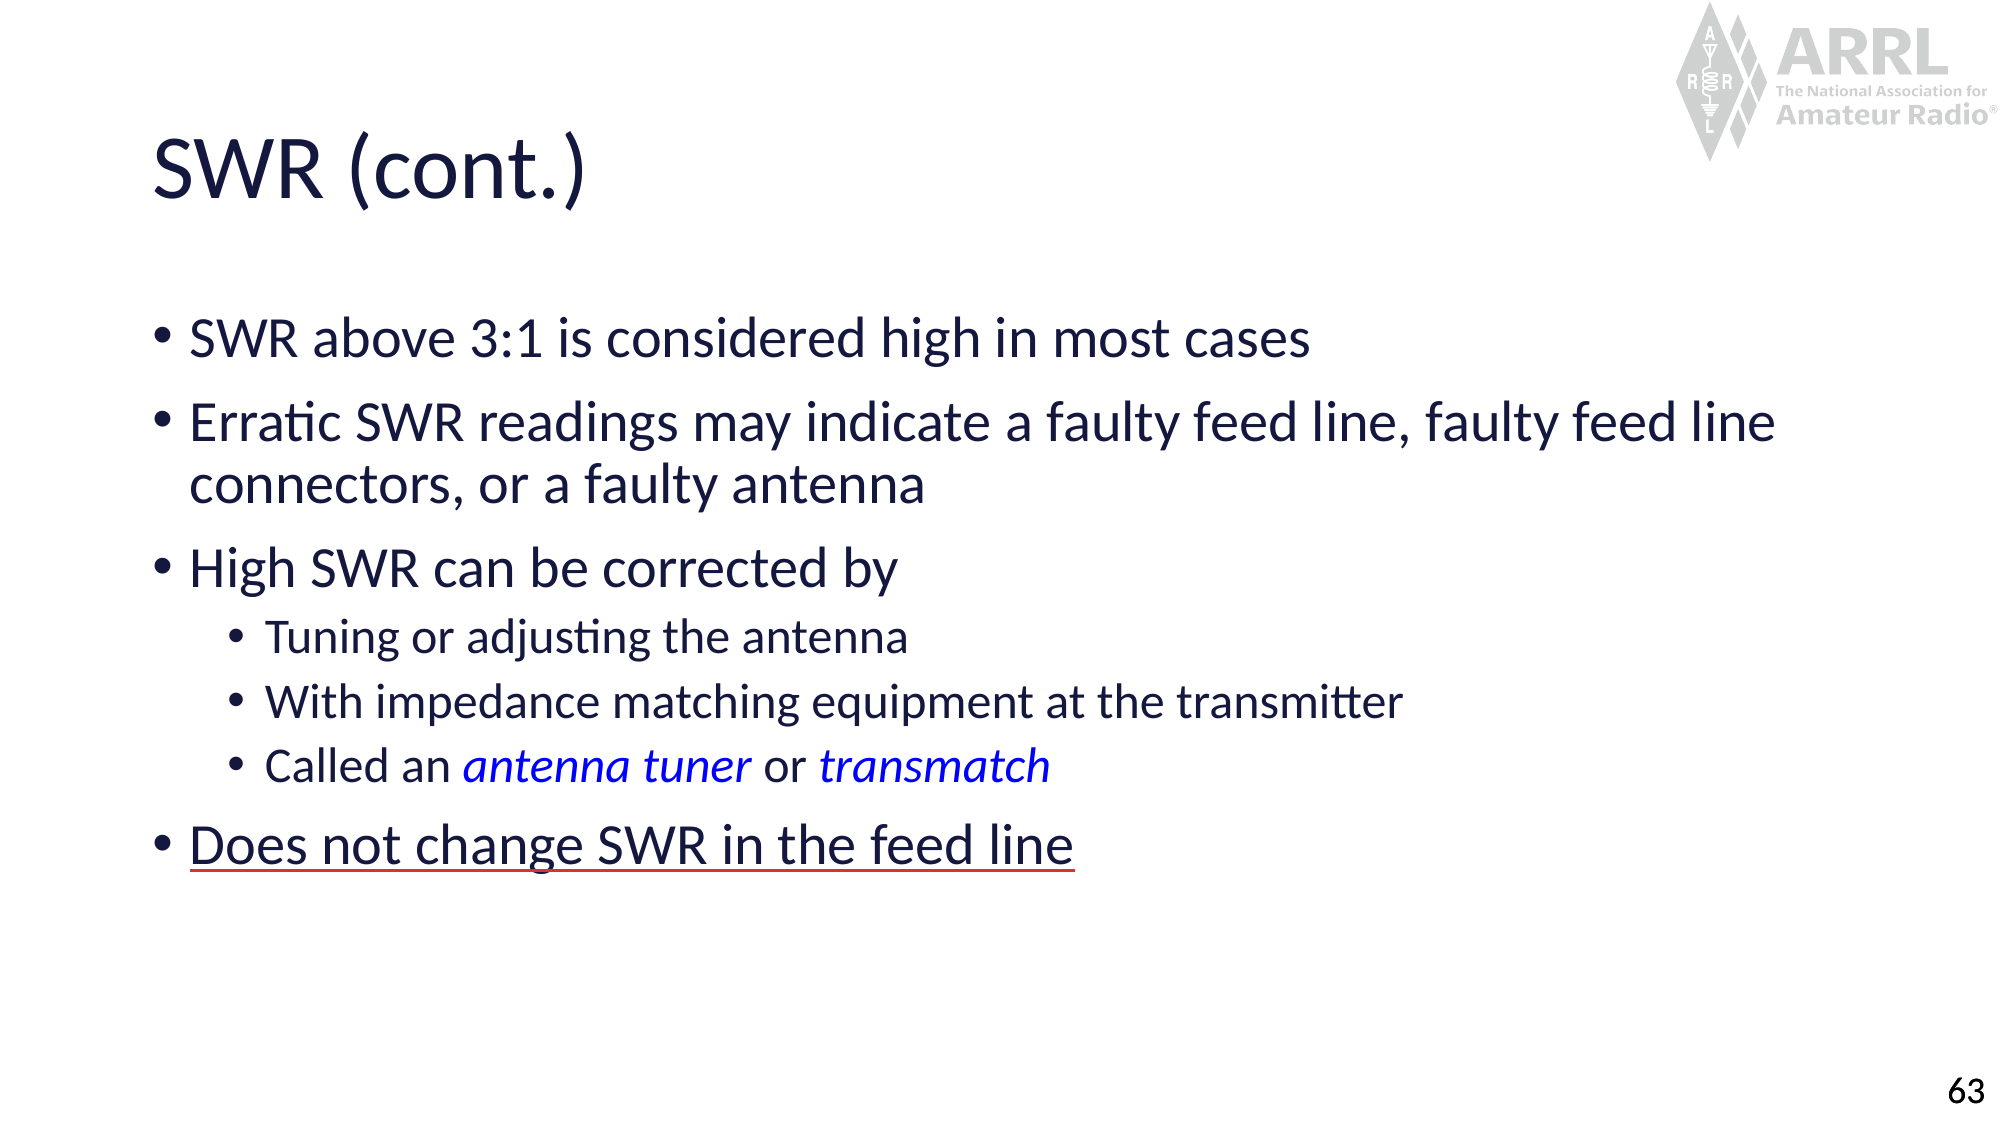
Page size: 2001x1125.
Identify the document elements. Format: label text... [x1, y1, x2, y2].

list SWR above 3:1 is considered high in most cases Erratic SWR readings may indicate a faulty feed line, faulty feed line connectors, or a faulty antenna High SWR can be corrected by Tuning or adjusting the antenna With impedance matching equipment at the transmitter Called an antenna tuner or transmatch Does not change SWR in the feed line [137, 299, 1863, 1014]
title SWR (cont.) [137, 59, 1863, 278]
picture [1674, 0, 2000, 164]
